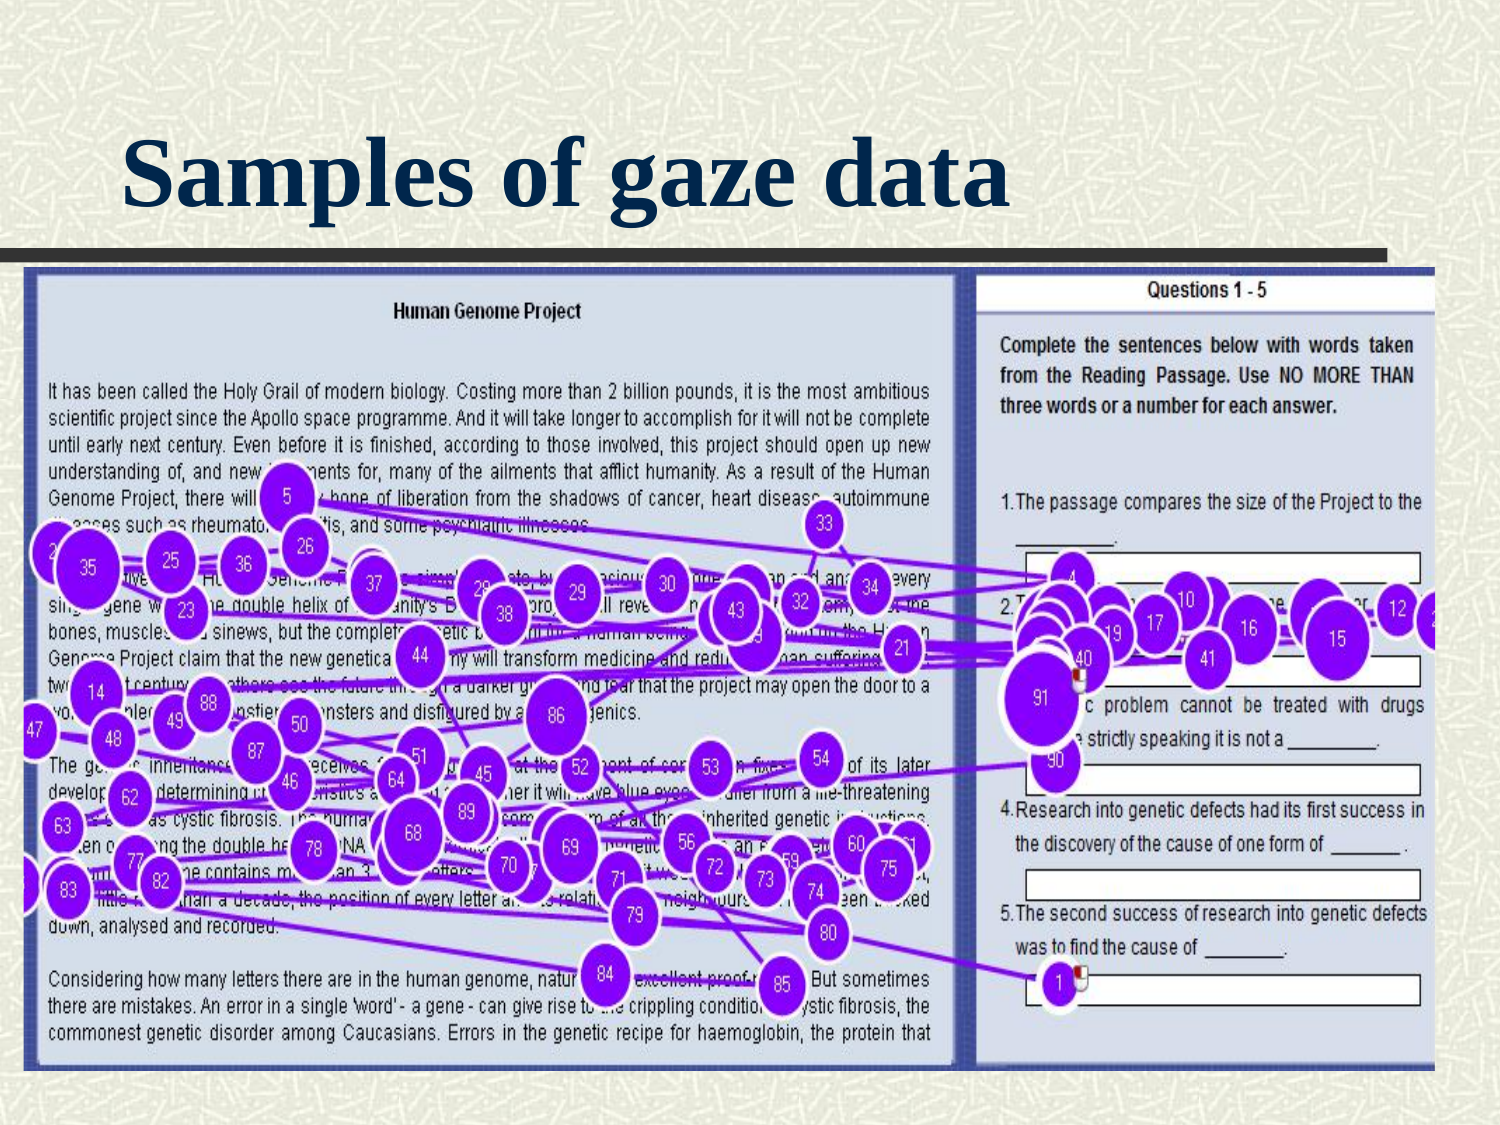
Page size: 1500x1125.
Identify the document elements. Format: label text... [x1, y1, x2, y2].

picture [0, 0, 1500, 1125]
title Samples of gaze data [105, 46, 1455, 235]
